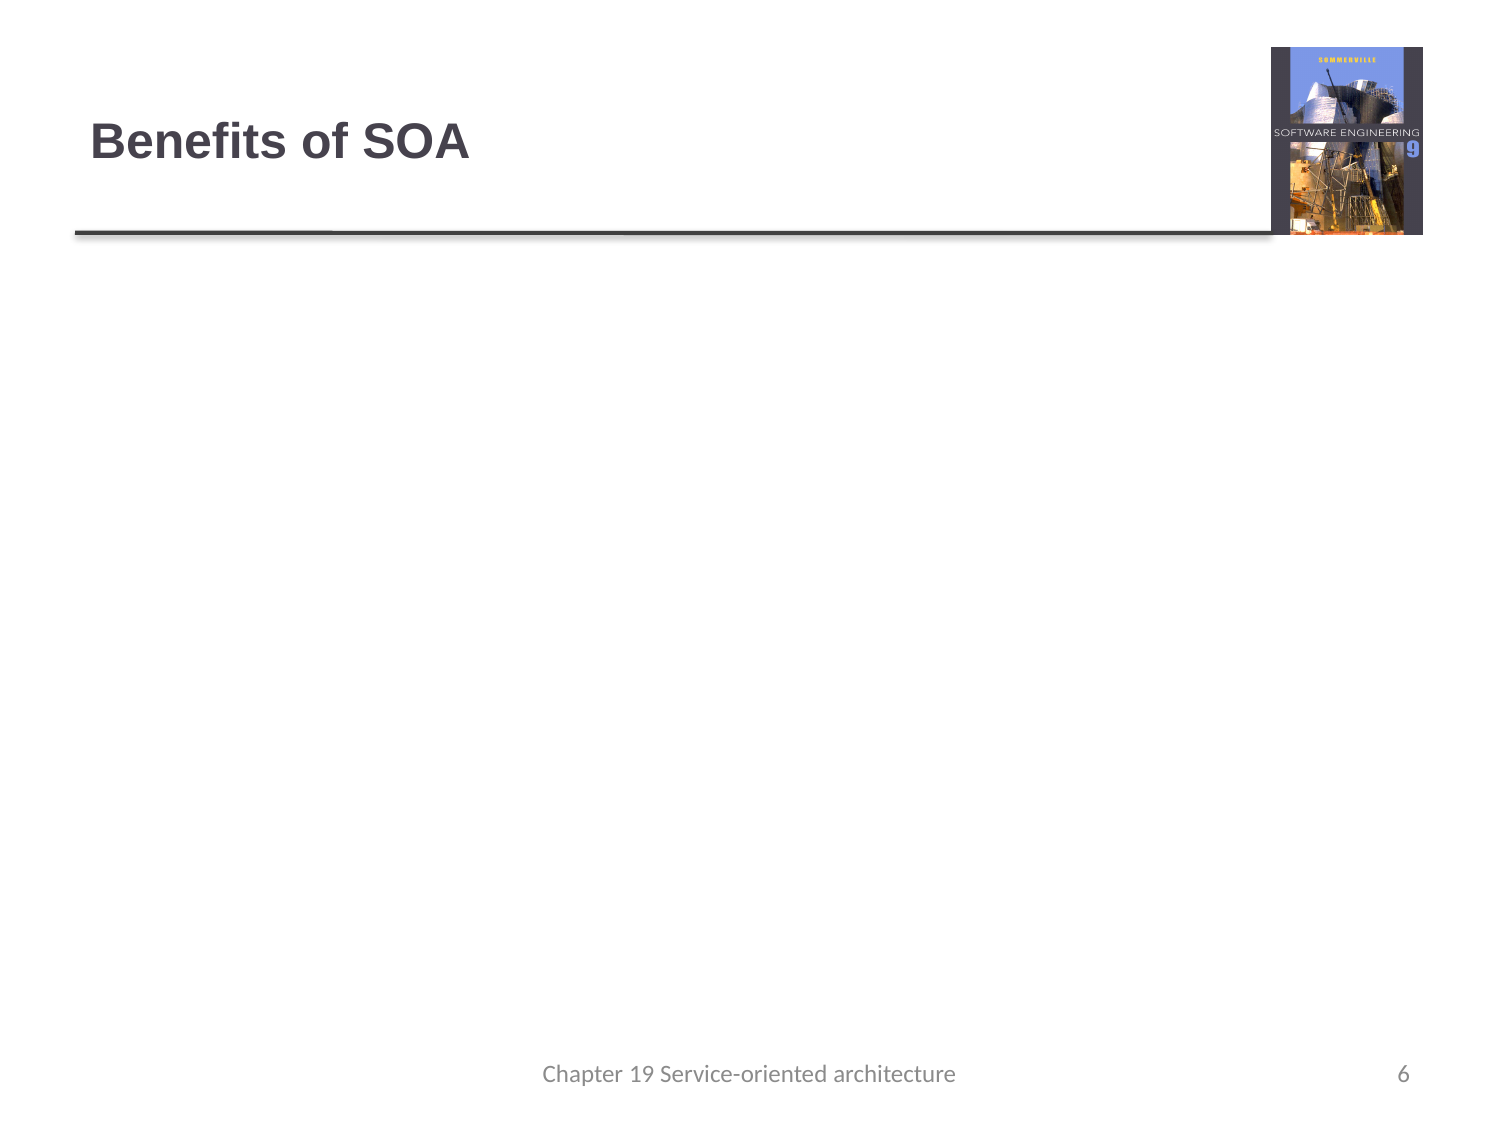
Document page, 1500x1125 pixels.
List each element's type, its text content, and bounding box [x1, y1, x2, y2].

footer Chapter 19 Service-oriented architecture [512, 1042, 988, 1103]
picture [1272, 47, 1423, 235]
slide_number 6 [1074, 1042, 1425, 1103]
title Benefits of SOA [74, 44, 1272, 233]
